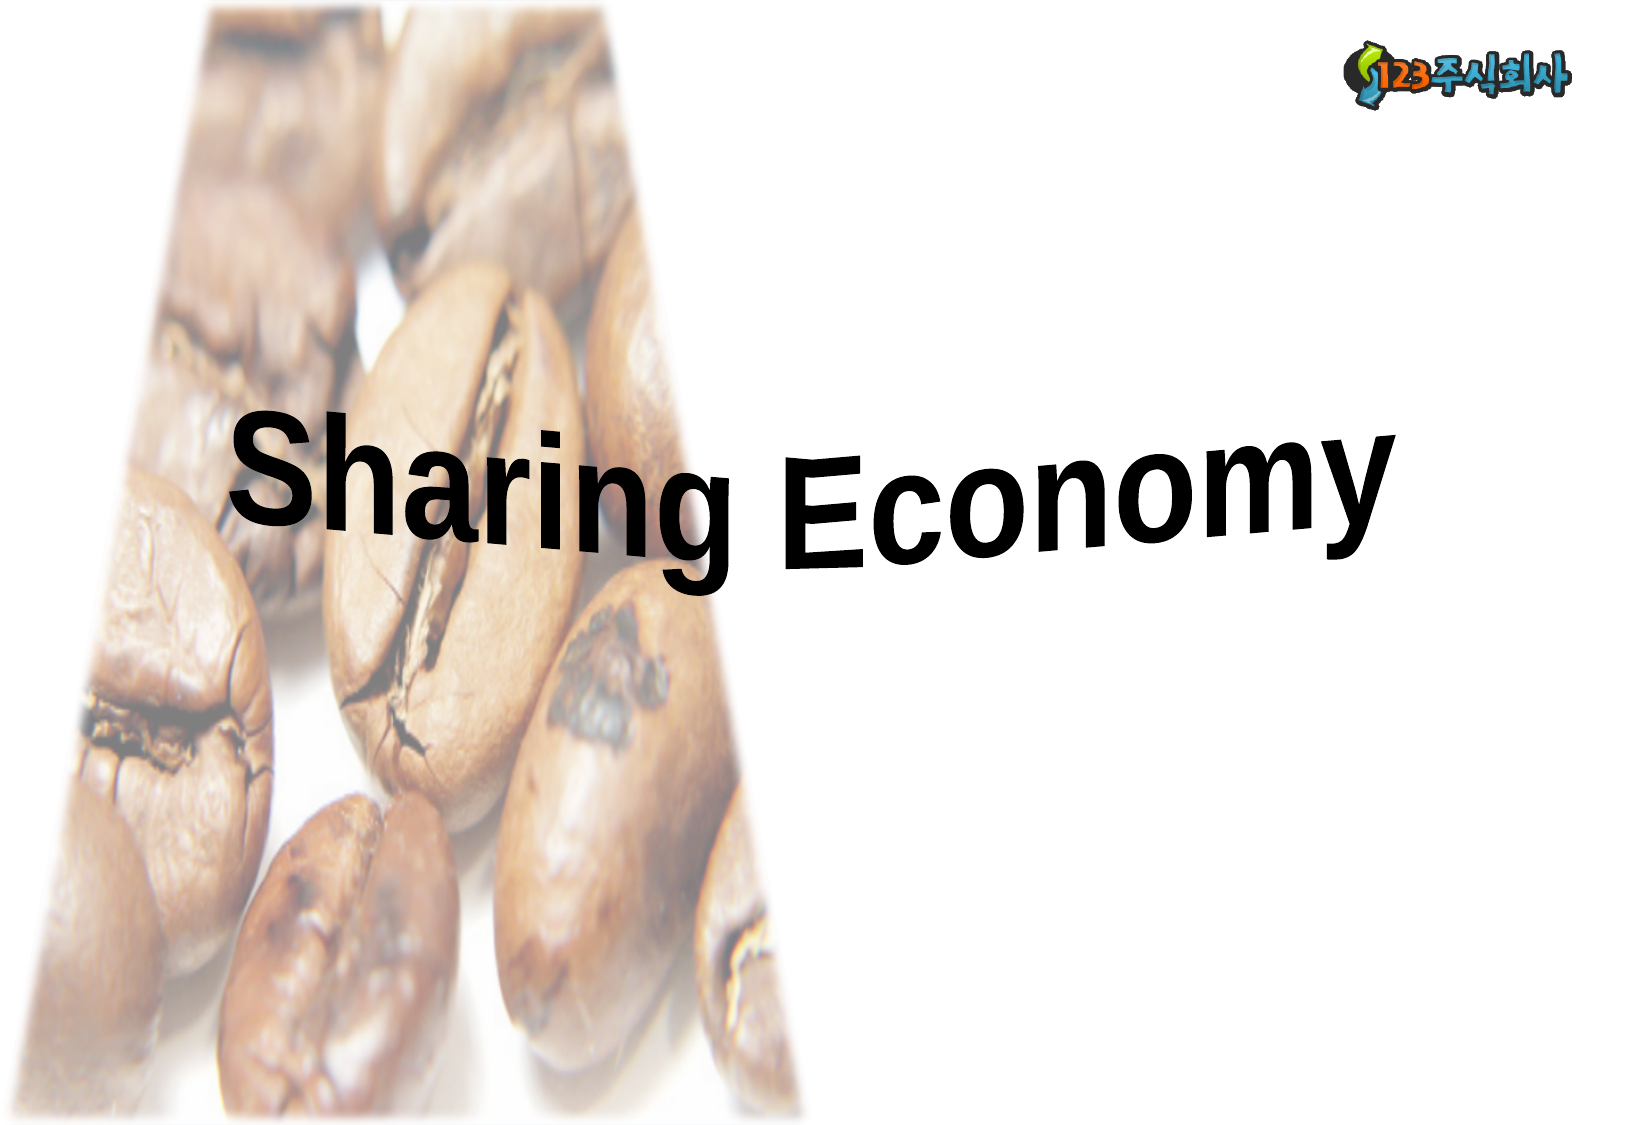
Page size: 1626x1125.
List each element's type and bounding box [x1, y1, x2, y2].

picture [1331, 28, 1582, 121]
text_box [21, 15, 793, 1109]
